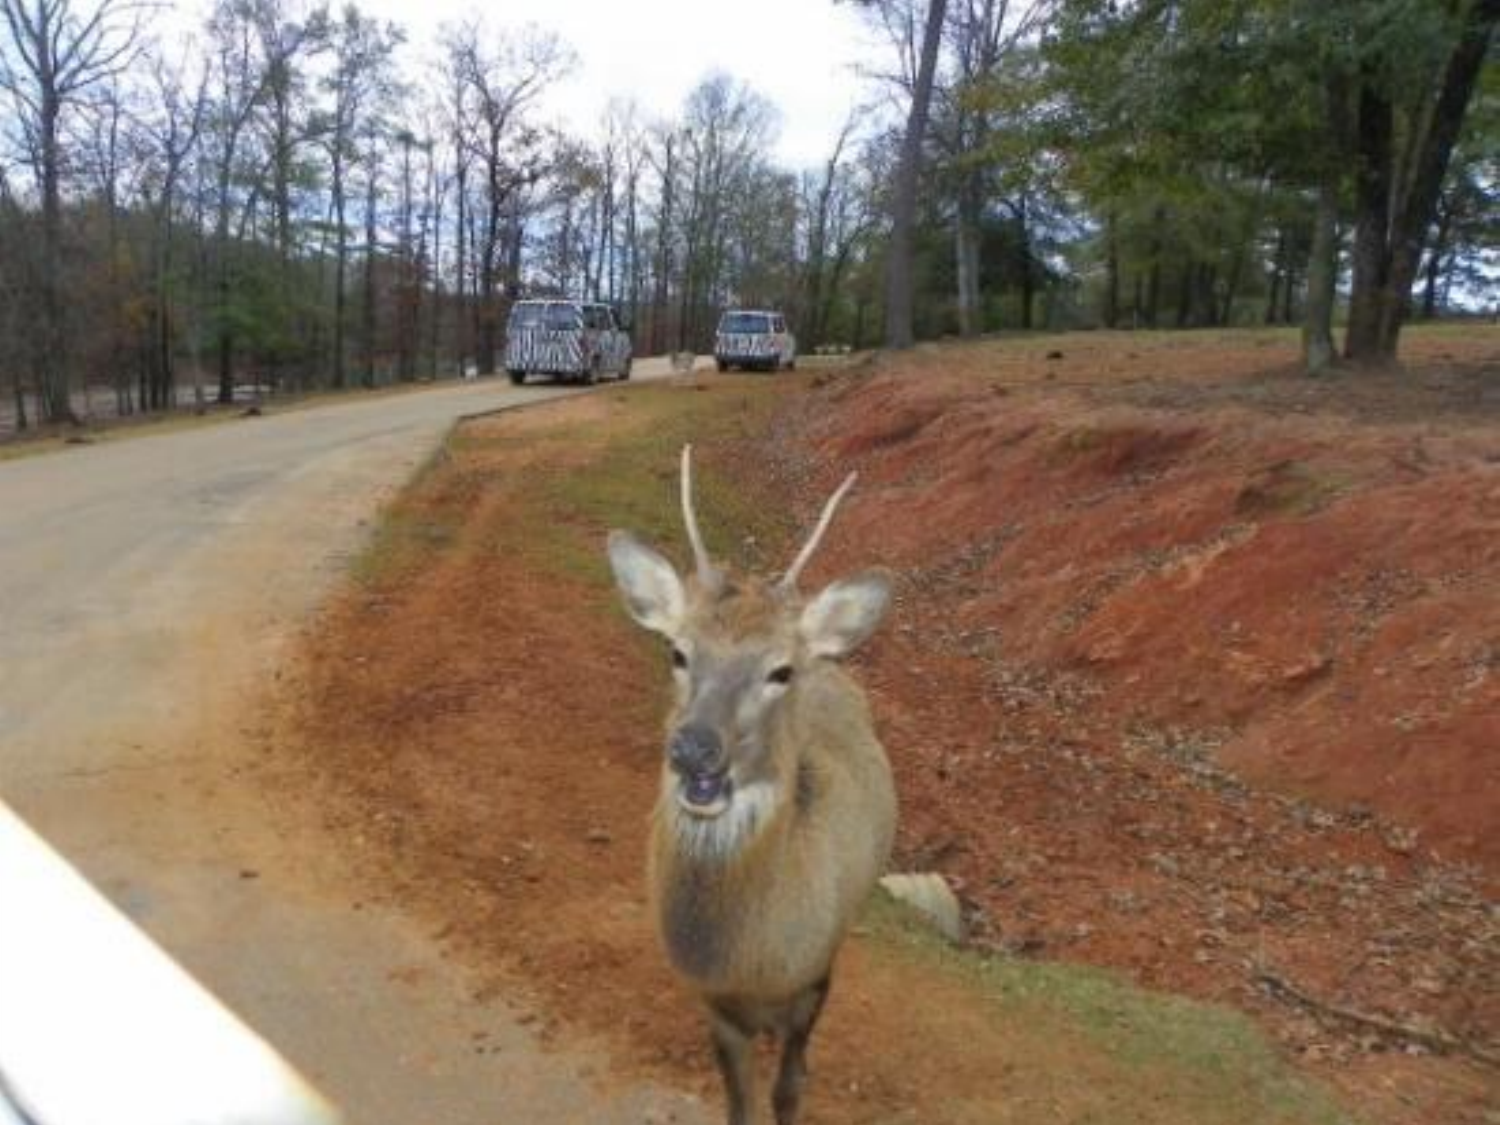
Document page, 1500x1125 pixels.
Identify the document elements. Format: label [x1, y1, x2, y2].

list [0, 0, 1500, 1125]
